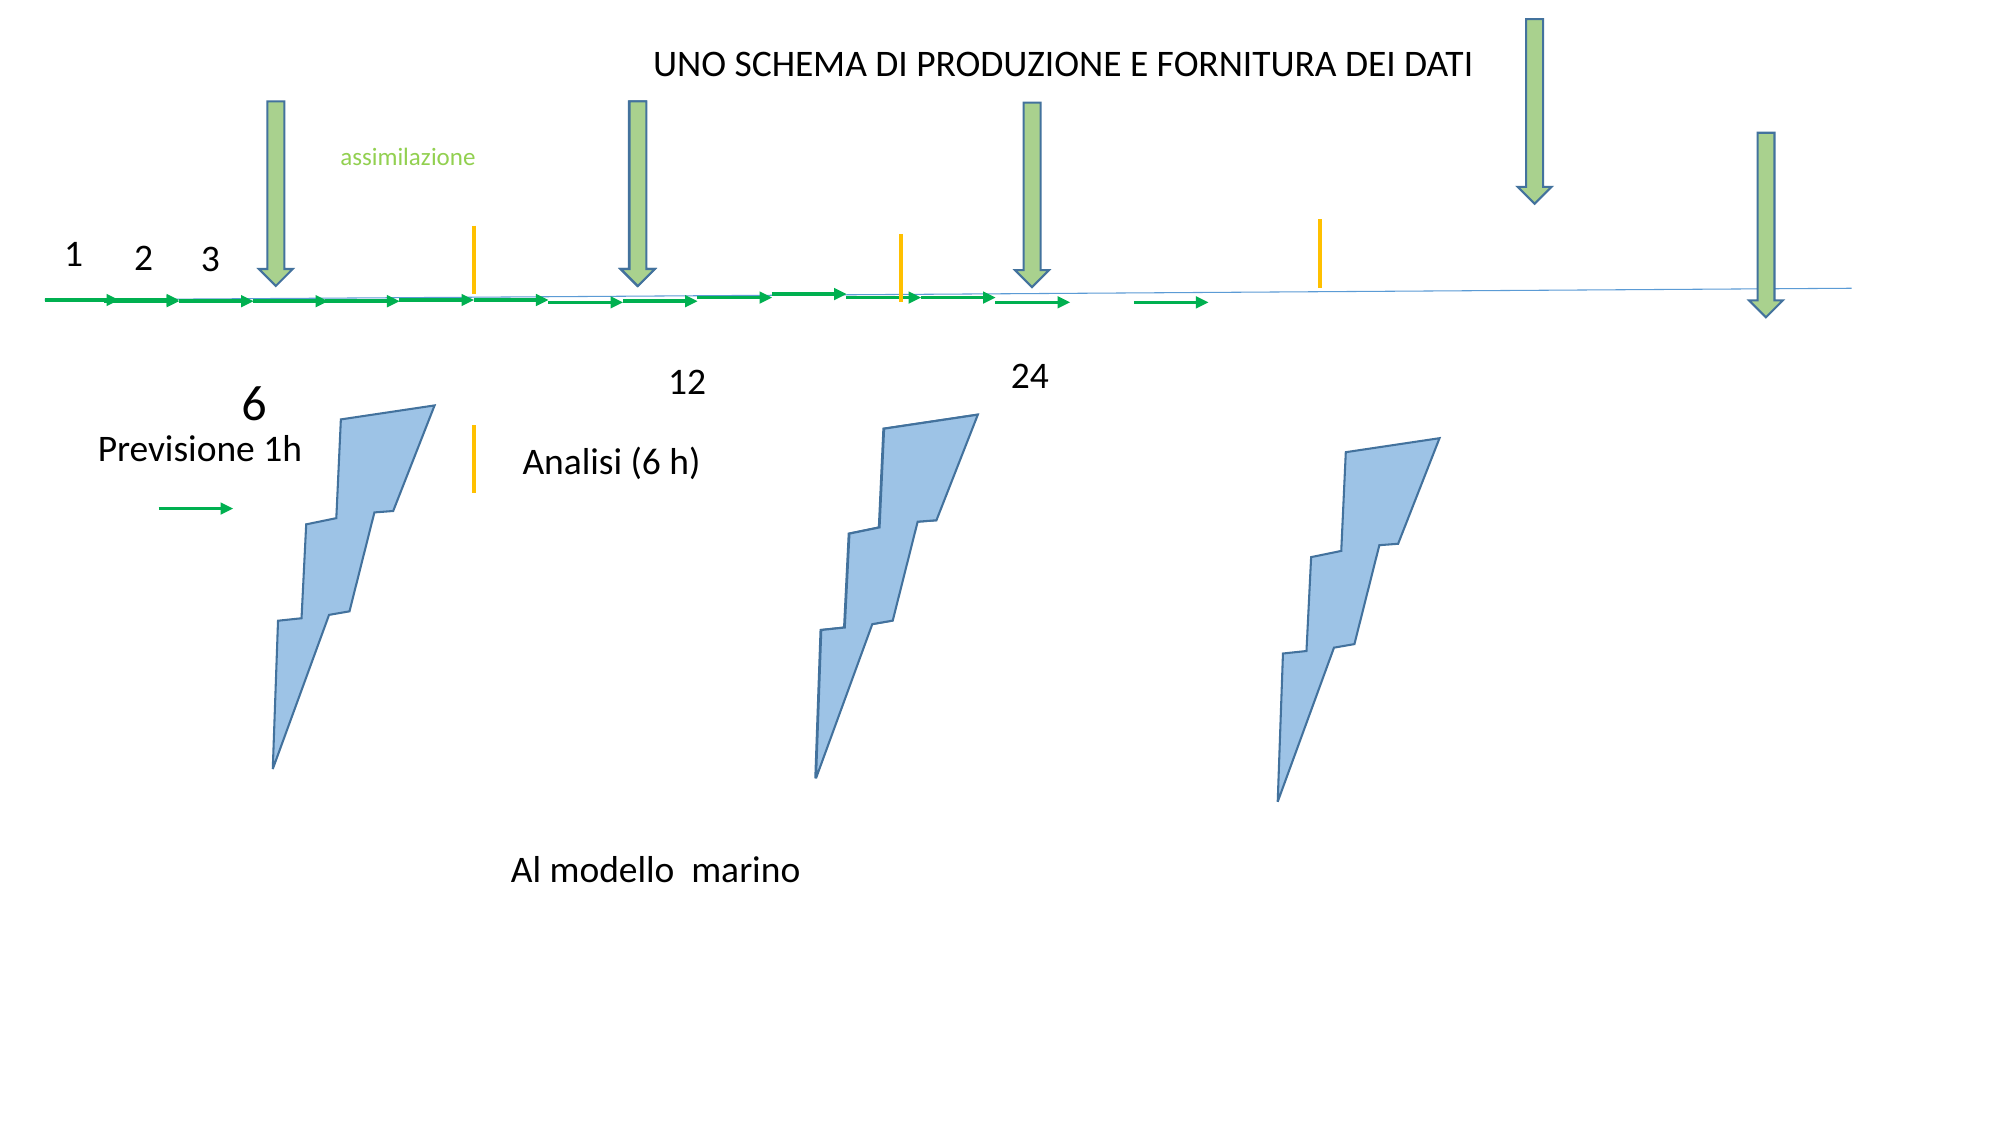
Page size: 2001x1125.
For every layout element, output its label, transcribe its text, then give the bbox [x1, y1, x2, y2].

text_box [618, 100, 658, 288]
text_box 24 [996, 344, 1064, 404]
text_box 1 [49, 221, 99, 282]
text_box [256, 100, 296, 288]
text_box [1747, 300, 1785, 319]
text_box [1012, 101, 1052, 288]
text_box 12 [653, 349, 722, 410]
text_box 6 [226, 362, 282, 416]
text_box [1756, 131, 1776, 288]
text_box [271, 404, 437, 770]
text_box [814, 413, 980, 779]
text_box UNO SCHEMA DI PRODUZIONE E FORNITURA DEI DATI [638, 32, 1489, 92]
text_box [1276, 436, 1442, 803]
text_box Previsione 1h [83, 416, 318, 476]
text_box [44, 288, 901, 300]
text_box Al modello marino [496, 837, 816, 898]
text_box Analisi (6 h) [507, 429, 716, 489]
text_box 2 [119, 225, 169, 285]
text_box assimilazione [325, 132, 491, 178]
text_box [1515, 18, 1555, 206]
text_box 3 [186, 226, 235, 287]
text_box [902, 288, 1852, 300]
